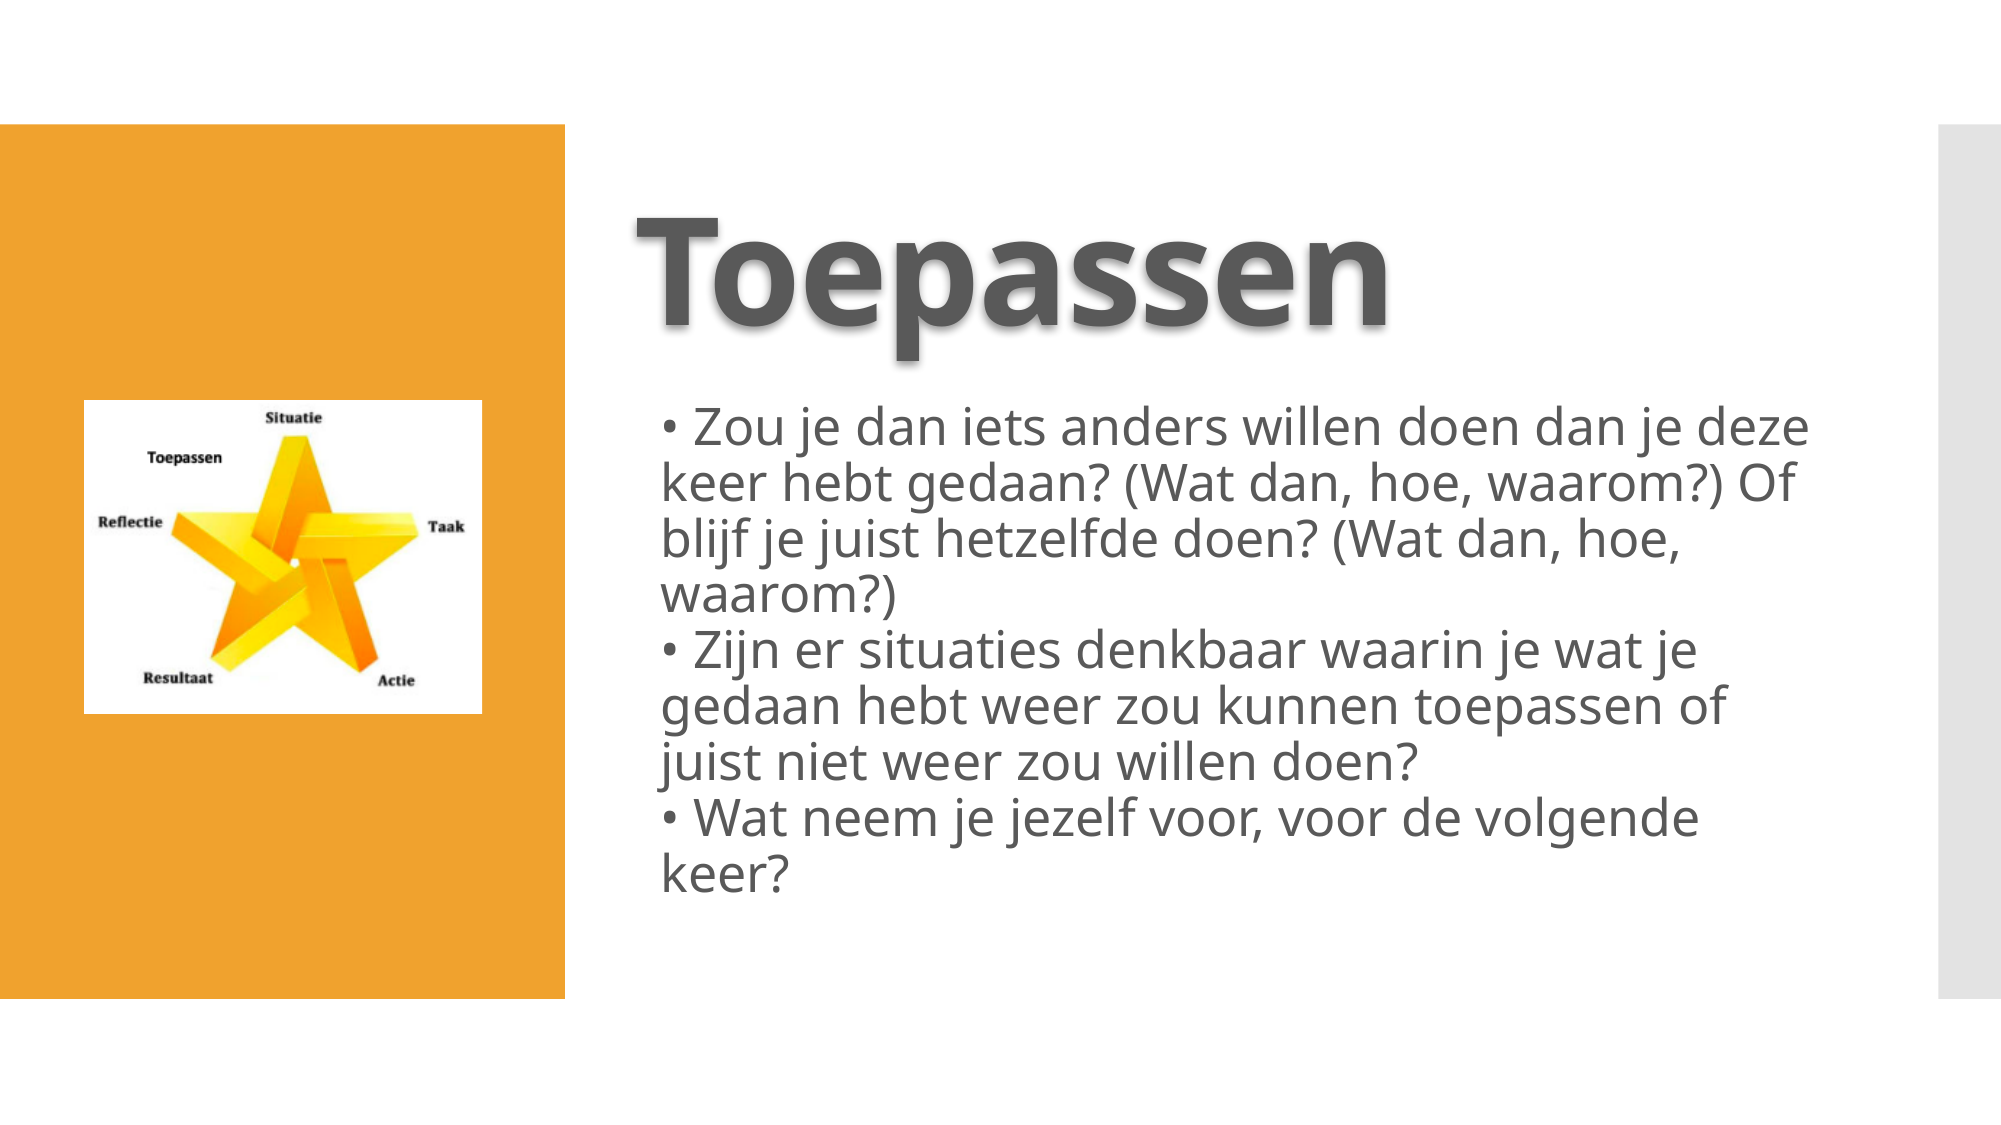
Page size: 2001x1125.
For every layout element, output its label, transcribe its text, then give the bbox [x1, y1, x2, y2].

picture [83, 400, 483, 715]
list • Zou je dan iets anders willen doen dan je deze keer hebt gedaan? (Wat dan, hoe, waarom?) Of blijf je juist hetzelfde doen? (Wat dan, hoe, waarom?) • Zijn er situaties denkbaar waarin je wat je gedaan hebt weer zou kunnen toepassen of juist niet weer zou willen doen? • Wat neem je jezelf voor, voor de volgende keer? [645, 393, 1838, 917]
title Toepassen [619, 161, 1817, 366]
